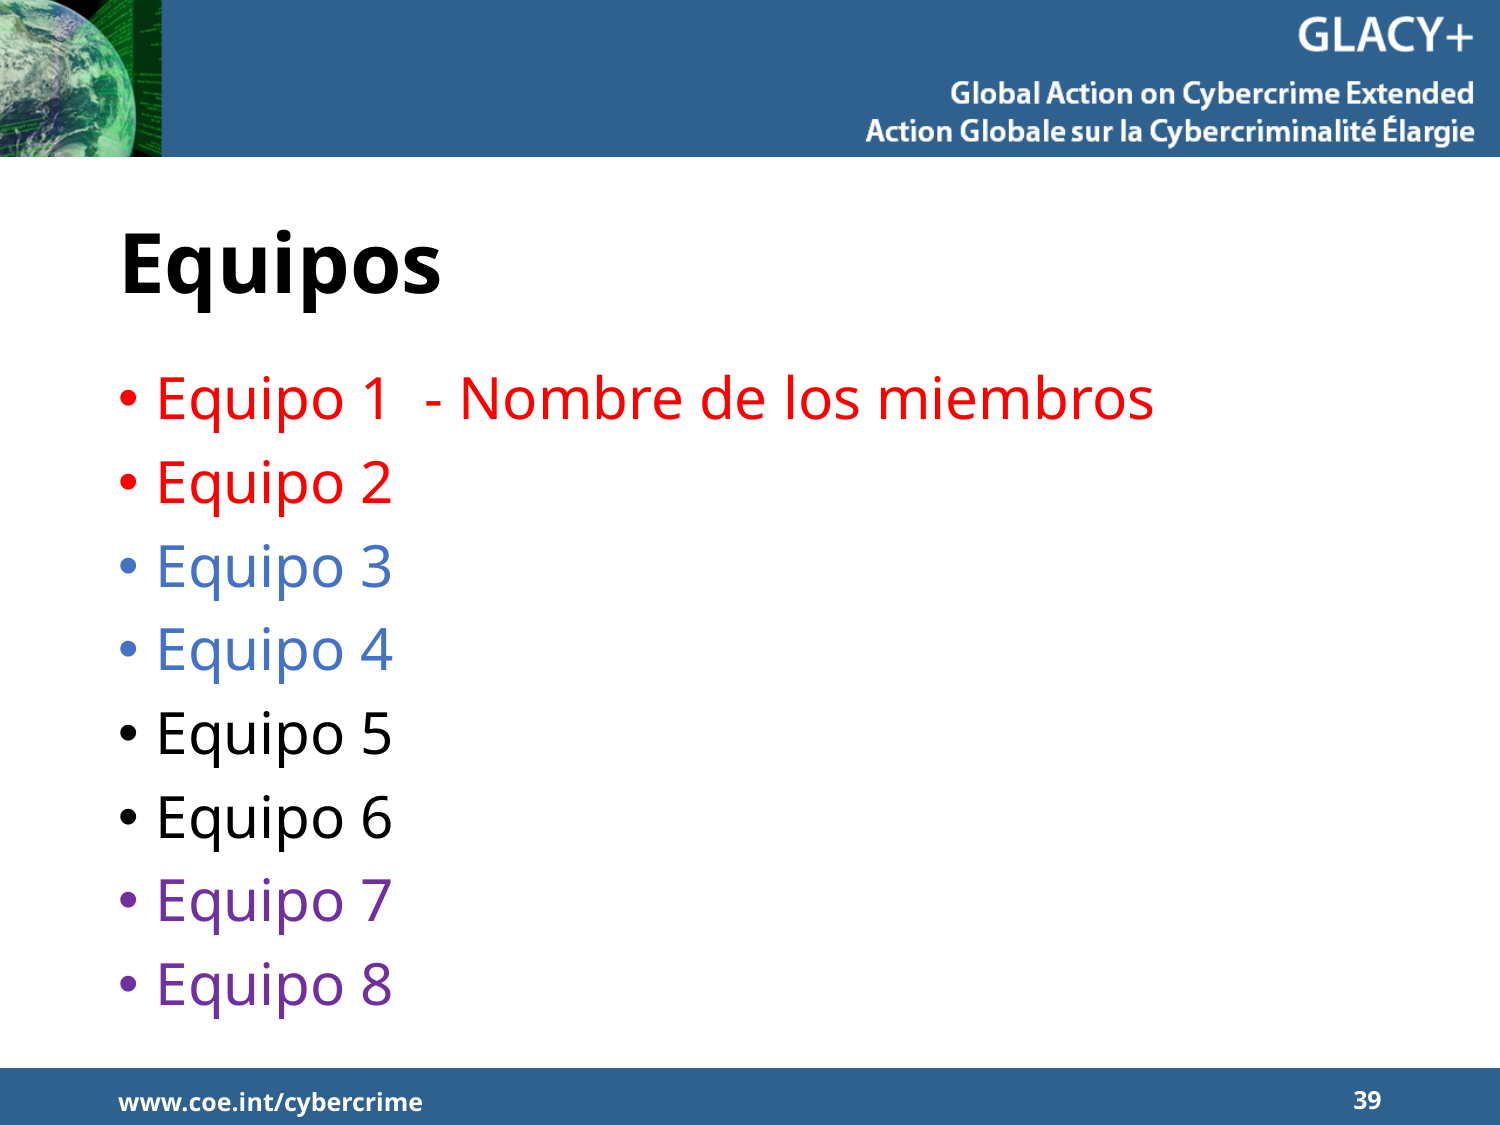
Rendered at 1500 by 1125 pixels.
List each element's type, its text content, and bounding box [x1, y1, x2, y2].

list Equipo 1 - Nombre de los miembros Equipo 2 Equipo 3 Equipo 4 Equipo 5 Equipo 6 Equipo 7 Equipo 8 [103, 362, 1397, 1086]
slide_number www.coe.int/cybercrime [103, 1071, 491, 1125]
picture [0, 0, 1500, 157]
title Equipos [103, 171, 1397, 362]
slide_number 39 [1059, 1071, 1397, 1125]
